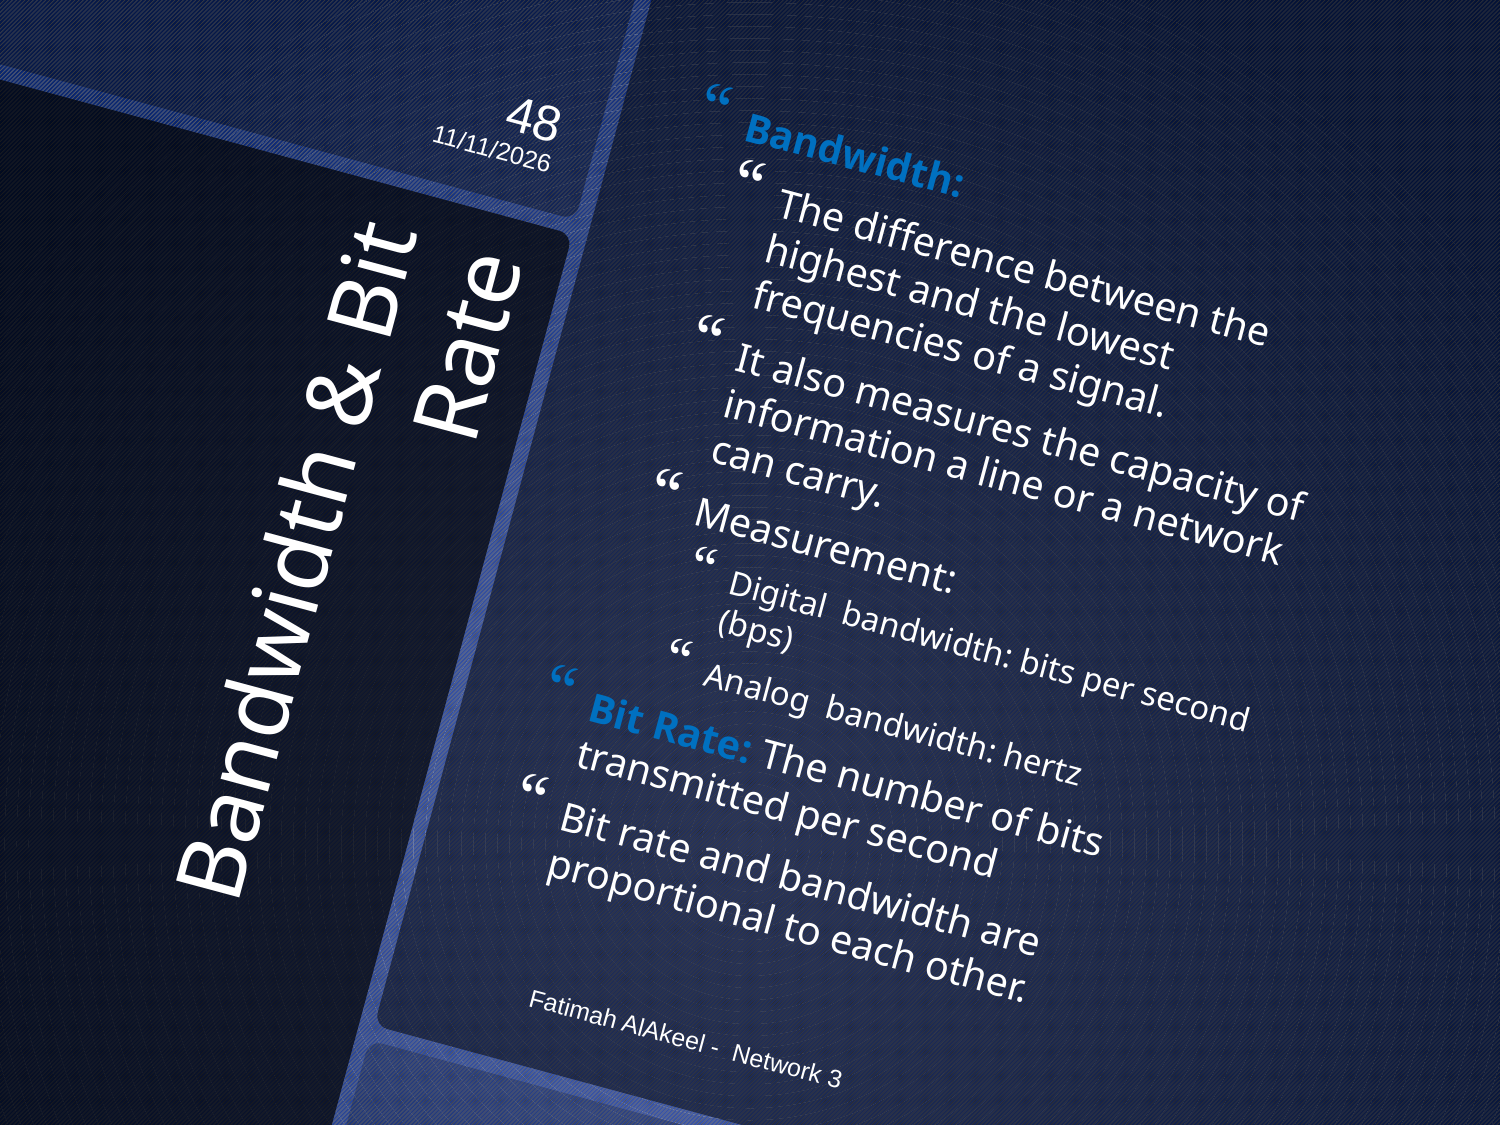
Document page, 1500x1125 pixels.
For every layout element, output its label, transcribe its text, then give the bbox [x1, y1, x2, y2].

footer Fatimah AlAkeel - Network 3 [508, 963, 903, 1123]
title Bandwidth & Bit Rate [69, 181, 554, 1056]
list Bandwidth: The difference between the highest and the lowest frequencies of a signal. It also measures the capacity of information a line or a network can carry. Measurement: Digital bandwidth: bits per second (bps) Analog bandwidth: hertz Bit Rate: The number of bits transmitted per second Bit rate and bandwidth are proportional to each other. [475, 72, 1430, 1076]
slide_number 48 [206, 1, 585, 157]
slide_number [274, 81, 569, 197]
